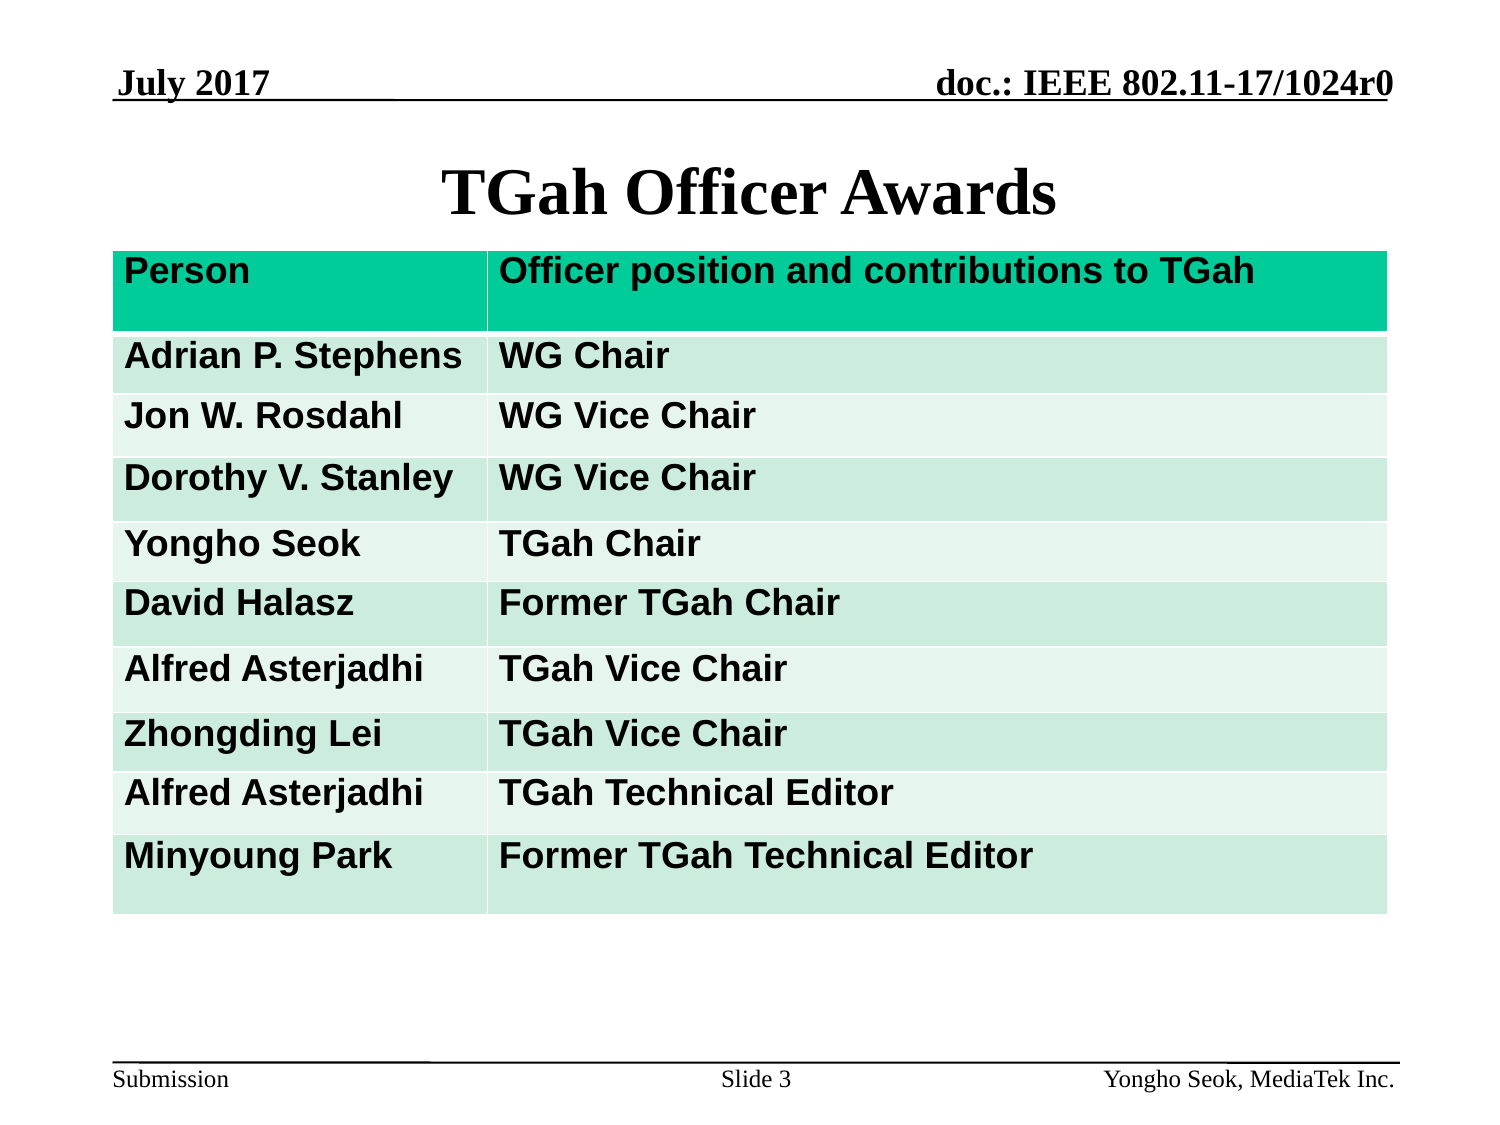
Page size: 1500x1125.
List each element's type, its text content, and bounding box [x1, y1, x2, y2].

table_cell WG Chair [488, 337, 1387, 393]
table_cell Alfred Asterjadhi [113, 648, 487, 712]
table_cell Adrian P. Stephens [113, 337, 487, 393]
table_cell TGah Vice Chair [488, 648, 1387, 712]
table_cell Jon W. Rosdahl [113, 395, 487, 456]
table_header Person [113, 251, 487, 331]
table_cell David Halasz [113, 582, 487, 646]
table_cell Minyoung Park [113, 835, 487, 914]
table_cell Yongho Seok [113, 523, 487, 581]
table_cell TGah Chair [488, 523, 1387, 581]
table_cell Alfred Asterjadhi [113, 773, 487, 834]
table_cell Zhongding Lei [113, 713, 487, 771]
slide_number Slide 3 [712, 1061, 800, 1123]
table_cell WG Vice Chair [488, 395, 1387, 456]
table_cell WG Vice Chair [488, 458, 1387, 521]
table_cell Former TGah Chair [488, 582, 1387, 646]
table_cell Dorothy V. Stanley [113, 458, 487, 521]
table_cell TGah Vice Chair [488, 713, 1387, 771]
footer Yongho Seok, MediaTek Inc. [1031, 1061, 1402, 1093]
table_cell TGah Technical Editor [488, 773, 1387, 834]
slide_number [116, 58, 507, 104]
table_header Officer position and contributions to TGah [488, 251, 1387, 331]
table_cell Former TGah Technical Editor [488, 835, 1387, 914]
title TGah Officer Awards [112, 111, 1388, 249]
